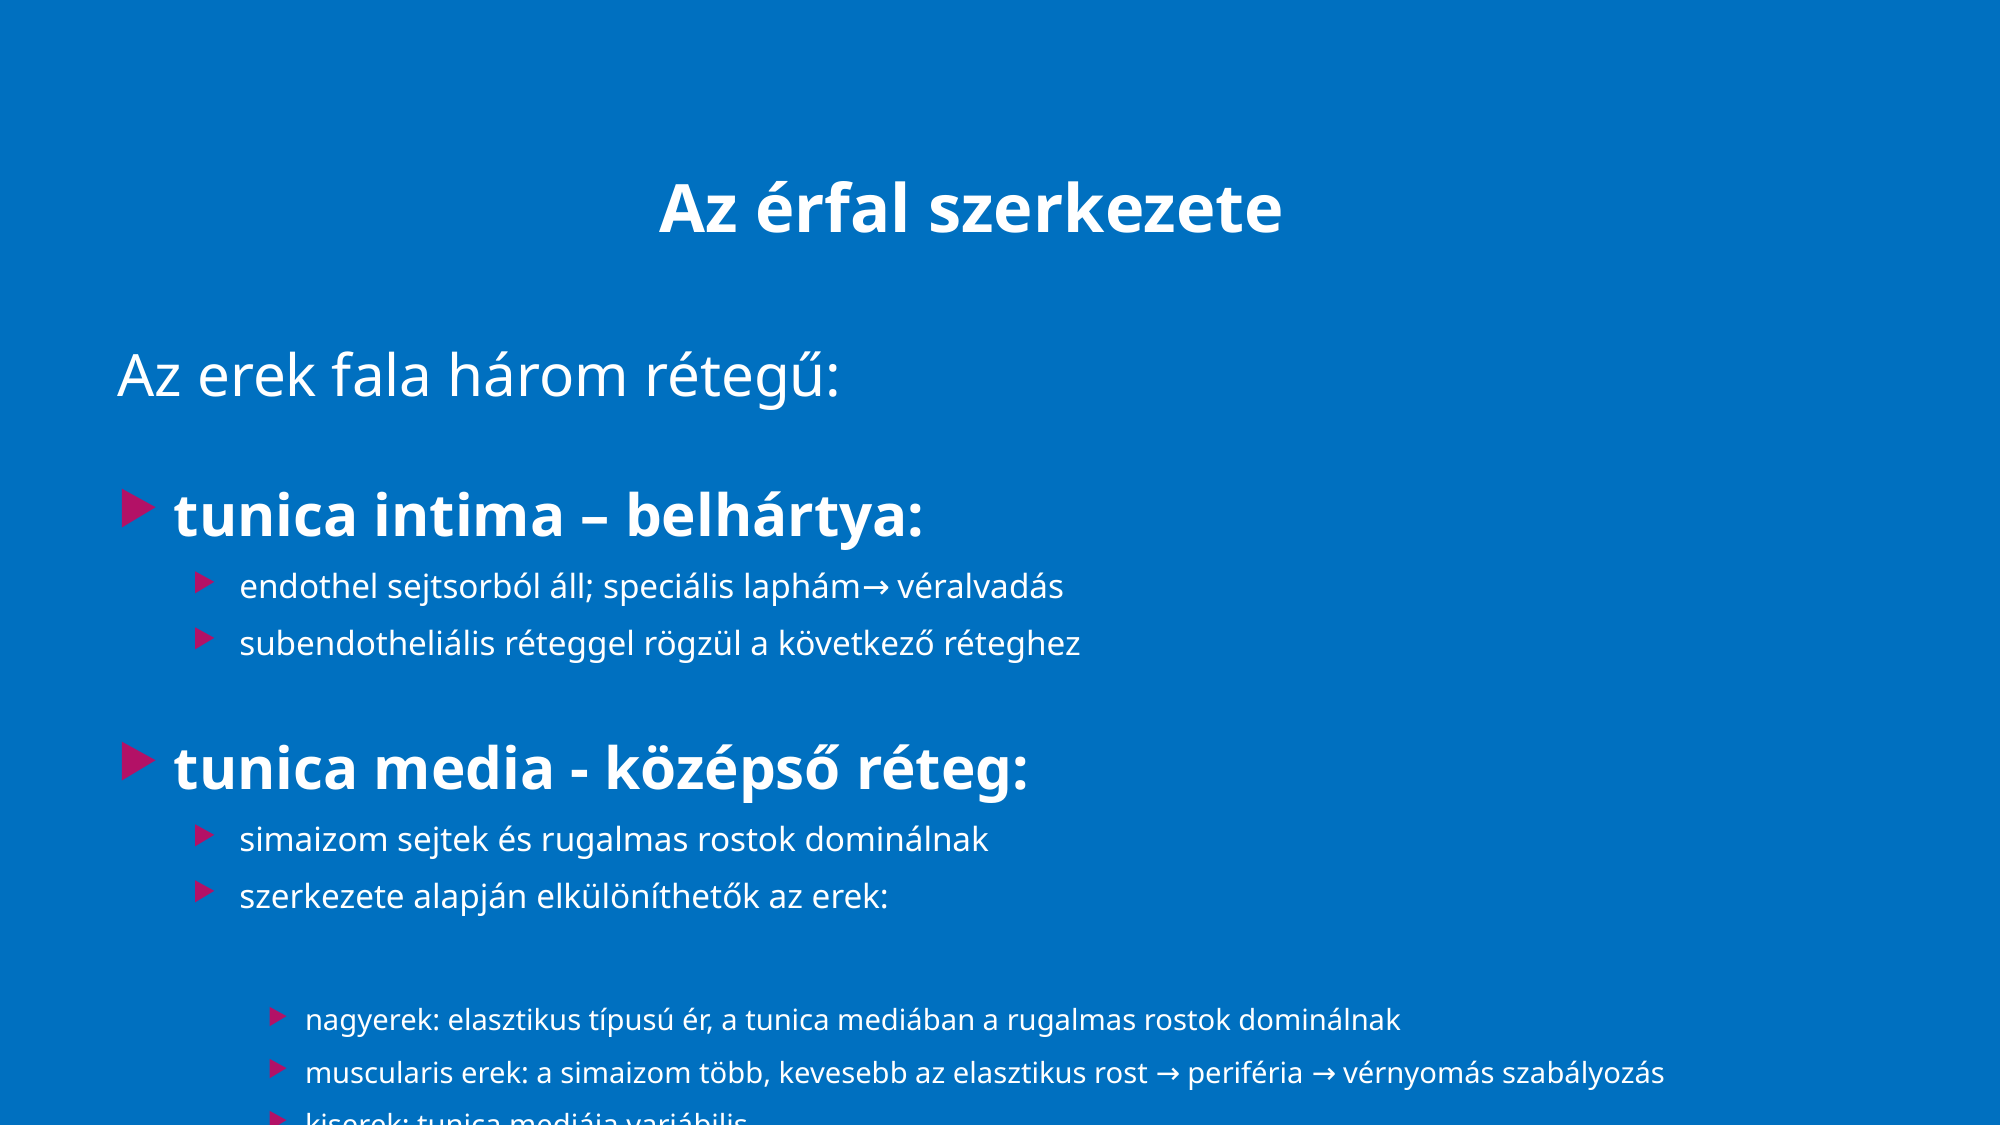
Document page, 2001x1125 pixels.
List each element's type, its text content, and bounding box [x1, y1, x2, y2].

title Az érfal szerkezete [644, 170, 1920, 242]
list Az erek fala három rétegű: tunica intima – belhártya: endothel sejtsorból áll; speciális laphám→ véralvadás subendotheliális réteggel rögzül a következő réteghez tunica media - középső réteg: simaizom sejtek és rugalmas rostok dominálnak szerkezete alapján elkülöníthetők az erek: nagyerek: elasztikus típusú ér, a tunica mediában a rugalmas rostok dominálnak muscularis erek: a simaizom több, kevesebb az elasztikus rost → periféria → vérnyomás szabályozás kiserek: tunica mediája variábilis [102, 338, 1753, 1125]
